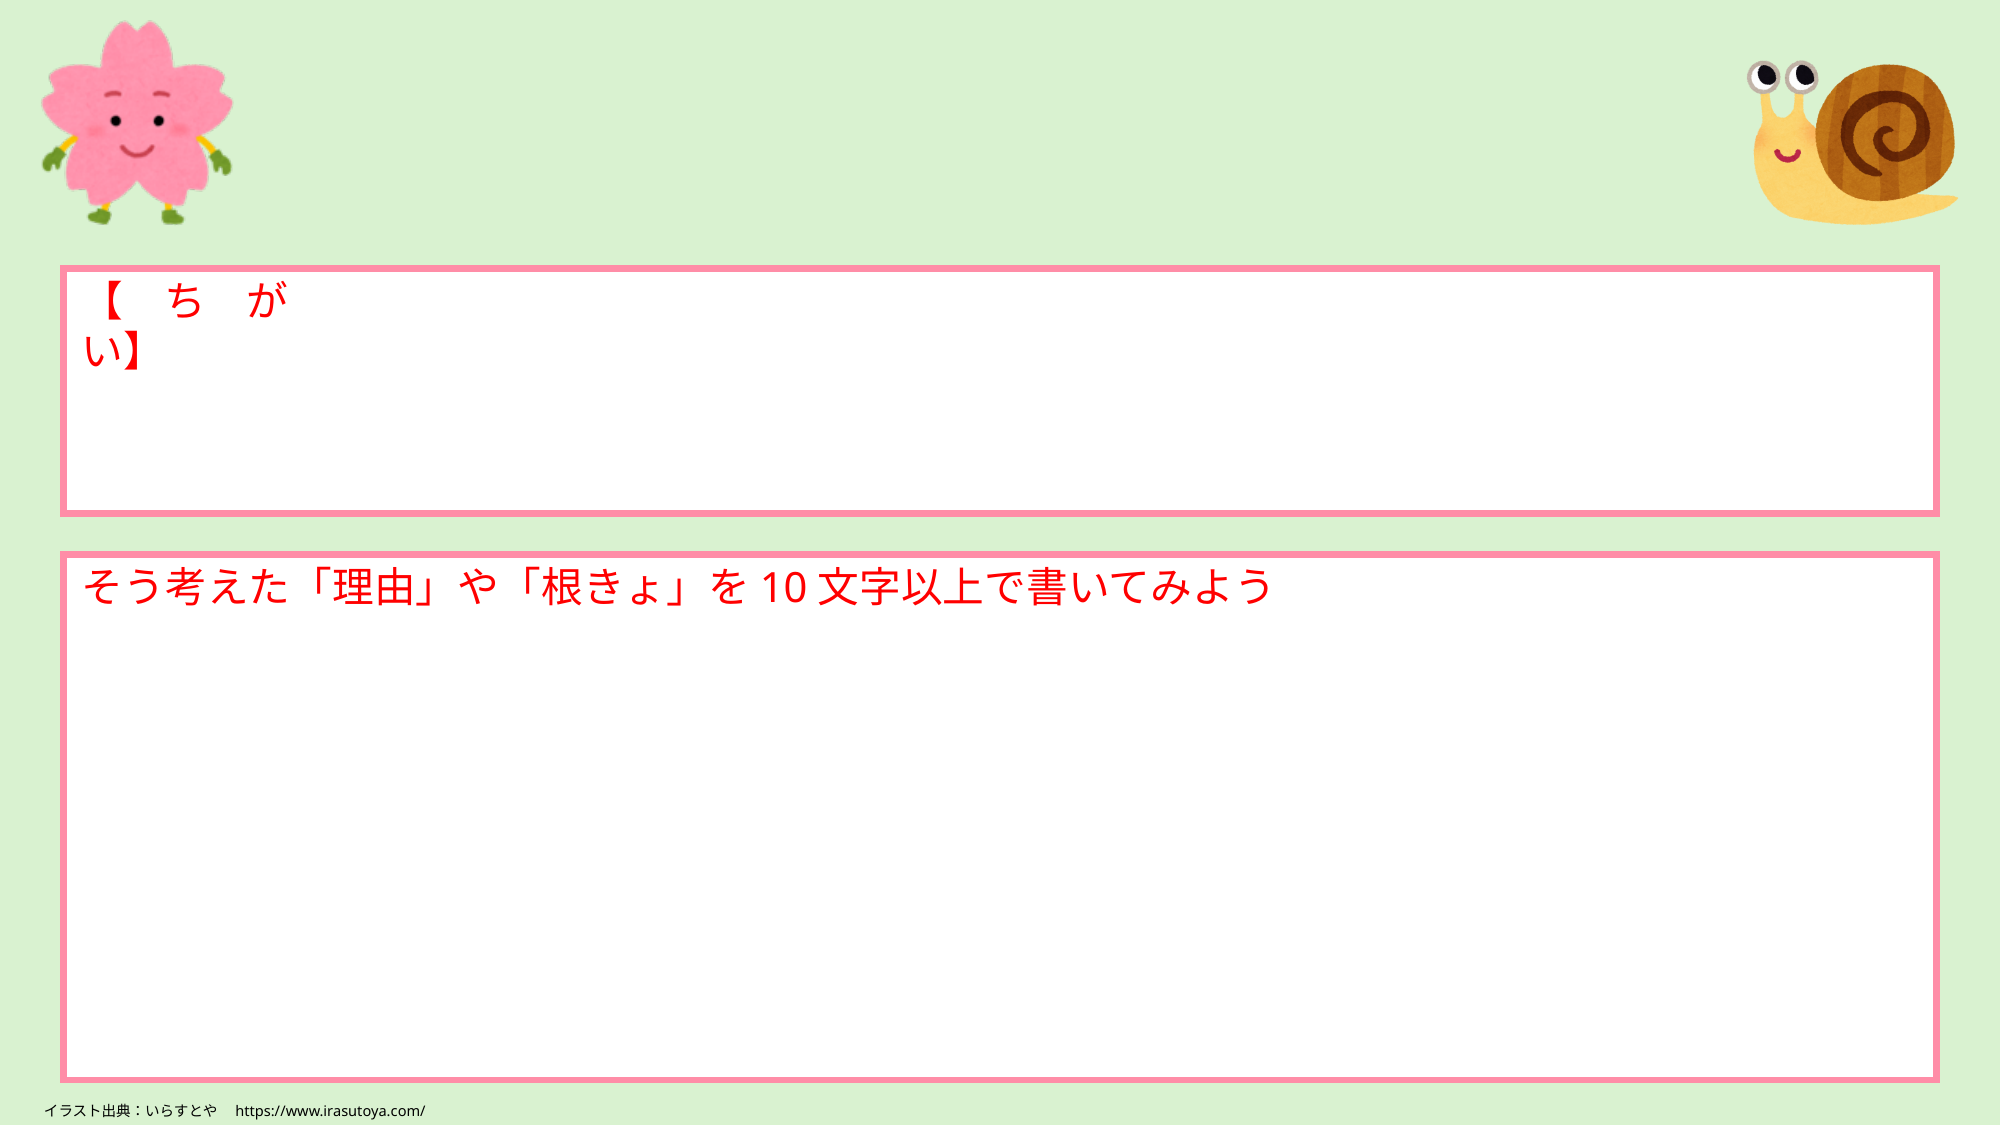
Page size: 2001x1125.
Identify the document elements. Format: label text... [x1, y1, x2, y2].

text_box そう考えた「理由」や「根きょ」を10文字以上で書いてみよう [67, 553, 1325, 619]
text_box [0, 0, 2000, 1125]
picture [1738, 34, 1967, 251]
picture [28, 15, 246, 234]
text_box [62, 553, 1938, 1082]
text_box イラスト出典：いらすとや https://www.irasutoya.com/ [29, 1094, 484, 1125]
text_box [62, 267, 1938, 515]
text_box 【ちがい】 [67, 267, 304, 382]
